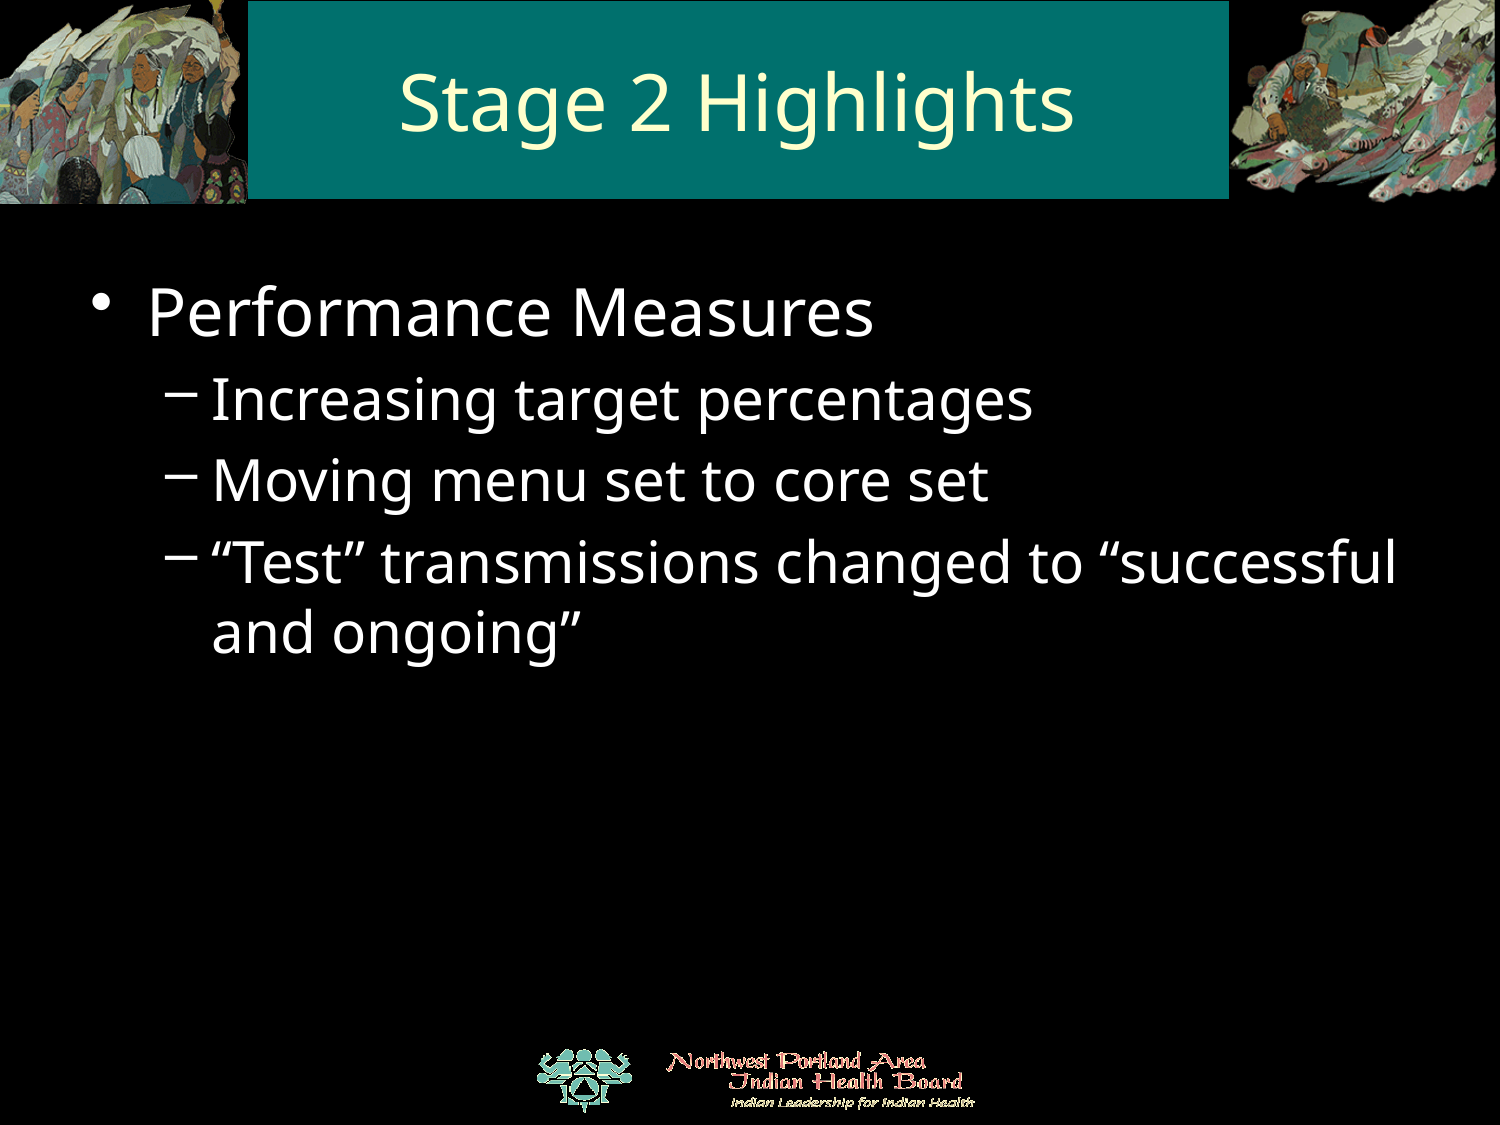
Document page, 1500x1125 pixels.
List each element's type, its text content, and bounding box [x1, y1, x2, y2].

list Performance Measures Increasing target percentages Moving menu set to core set “Test” transmissions changed to “successful and ongoing” [75, 262, 1425, 1005]
title Stage 2 Highlights [249, 0, 1226, 201]
picture [0, 0, 248, 204]
picture [537, 1049, 975, 1113]
picture [1229, 0, 1500, 204]
